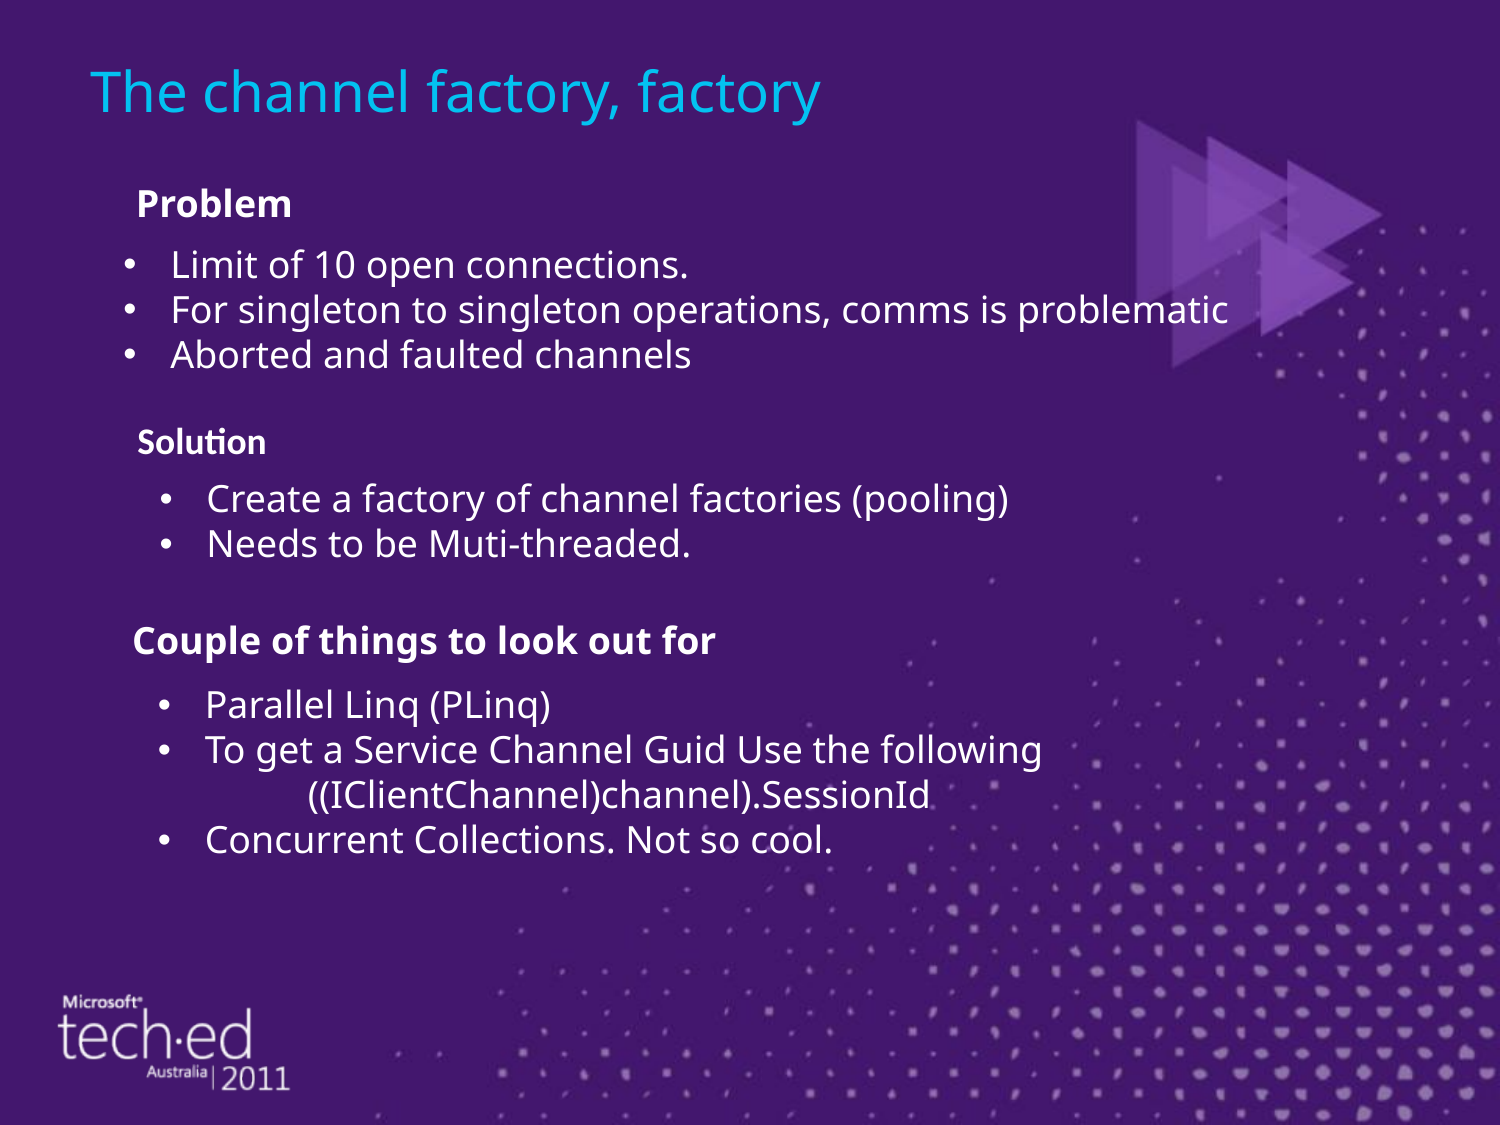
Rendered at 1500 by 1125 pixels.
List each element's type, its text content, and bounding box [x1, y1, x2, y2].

picture [0, 0, 1500, 1125]
text_box Couple of things to look out for [117, 609, 732, 670]
text_box Limit of 10 open connections. For singleton to singleton operations, comms is problematic Aborted and faulted channels [108, 233, 1245, 383]
text_box Problem [121, 172, 308, 233]
title The channel factory, factory [75, 45, 1105, 138]
text_box Solution [122, 409, 282, 470]
text_box Create a factory of channel factories (pooling) Needs to be Muti-threaded. [144, 468, 1025, 573]
text_box Parallel Linq (PLinq) To get a Service Channel Guid Use the following ((IClientChannel)channel).SessionId Concurrent Collections. Not so cool. [143, 674, 1069, 869]
